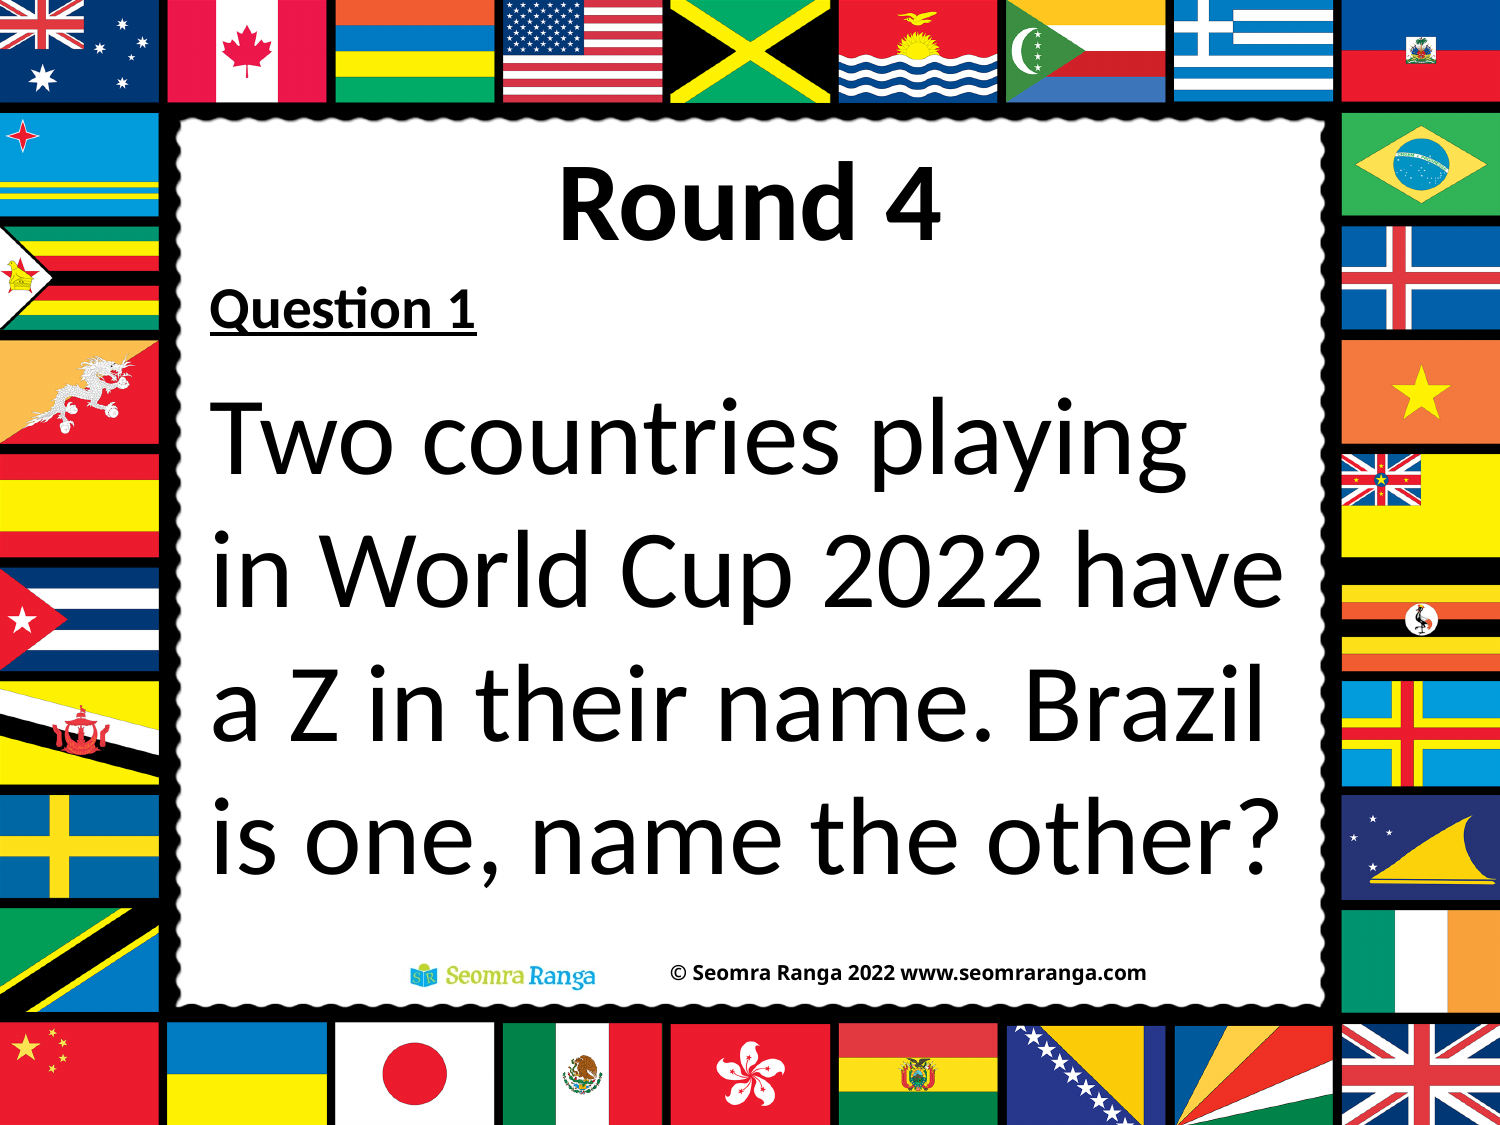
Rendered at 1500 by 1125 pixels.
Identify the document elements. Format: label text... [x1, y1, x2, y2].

picture [0, 0, 1500, 1125]
list Question 1 Two countries playing in World Cup 2022 have a Z in their name. Brazil is one, name the other? [194, 261, 1306, 953]
picture [10, 122, 36, 150]
text_box © Seomra Ranga 2022 www.seomraranga.com [631, 953, 1187, 993]
title Round 4 [183, 101, 1317, 290]
